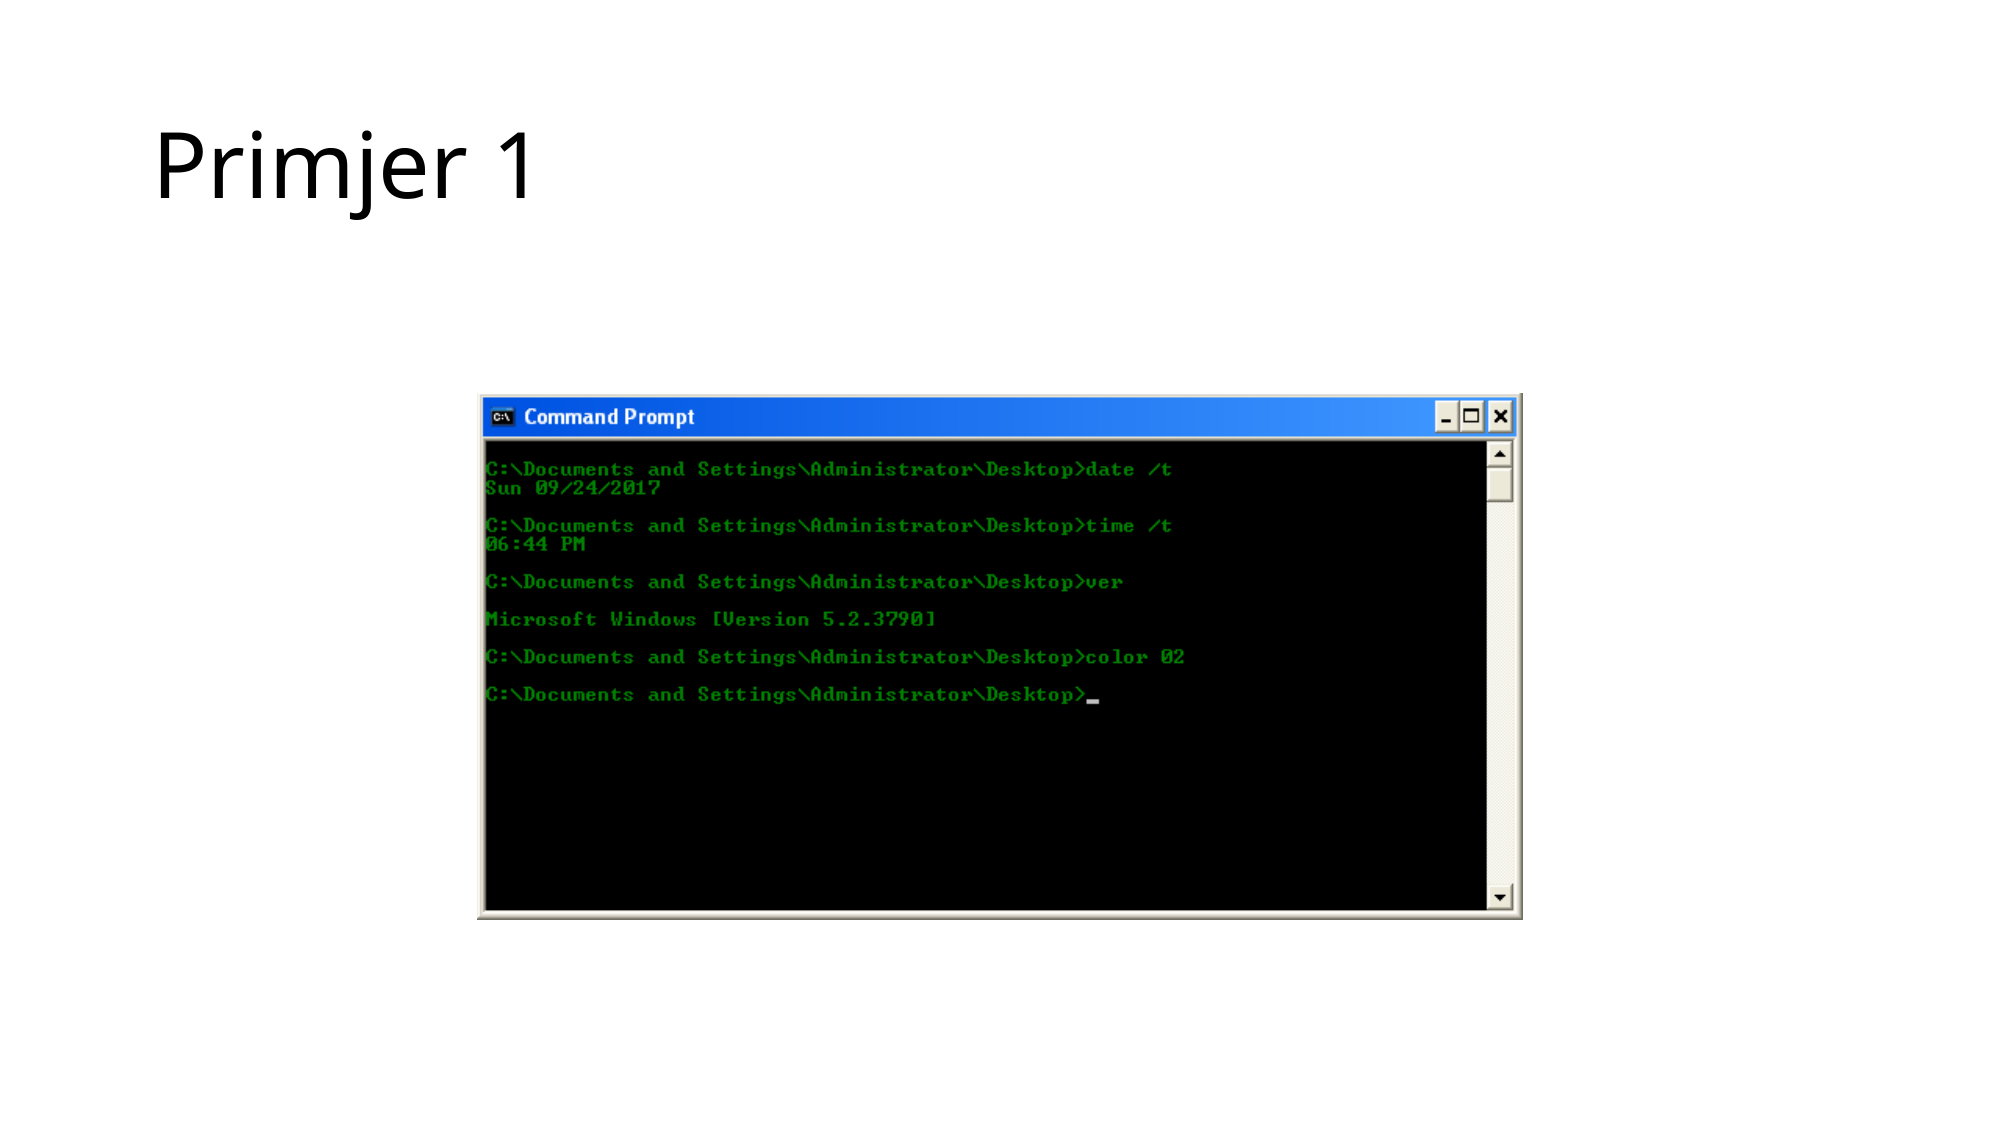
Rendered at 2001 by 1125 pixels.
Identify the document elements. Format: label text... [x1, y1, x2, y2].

title Primjer 1 [137, 59, 1863, 278]
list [477, 392, 1523, 920]
